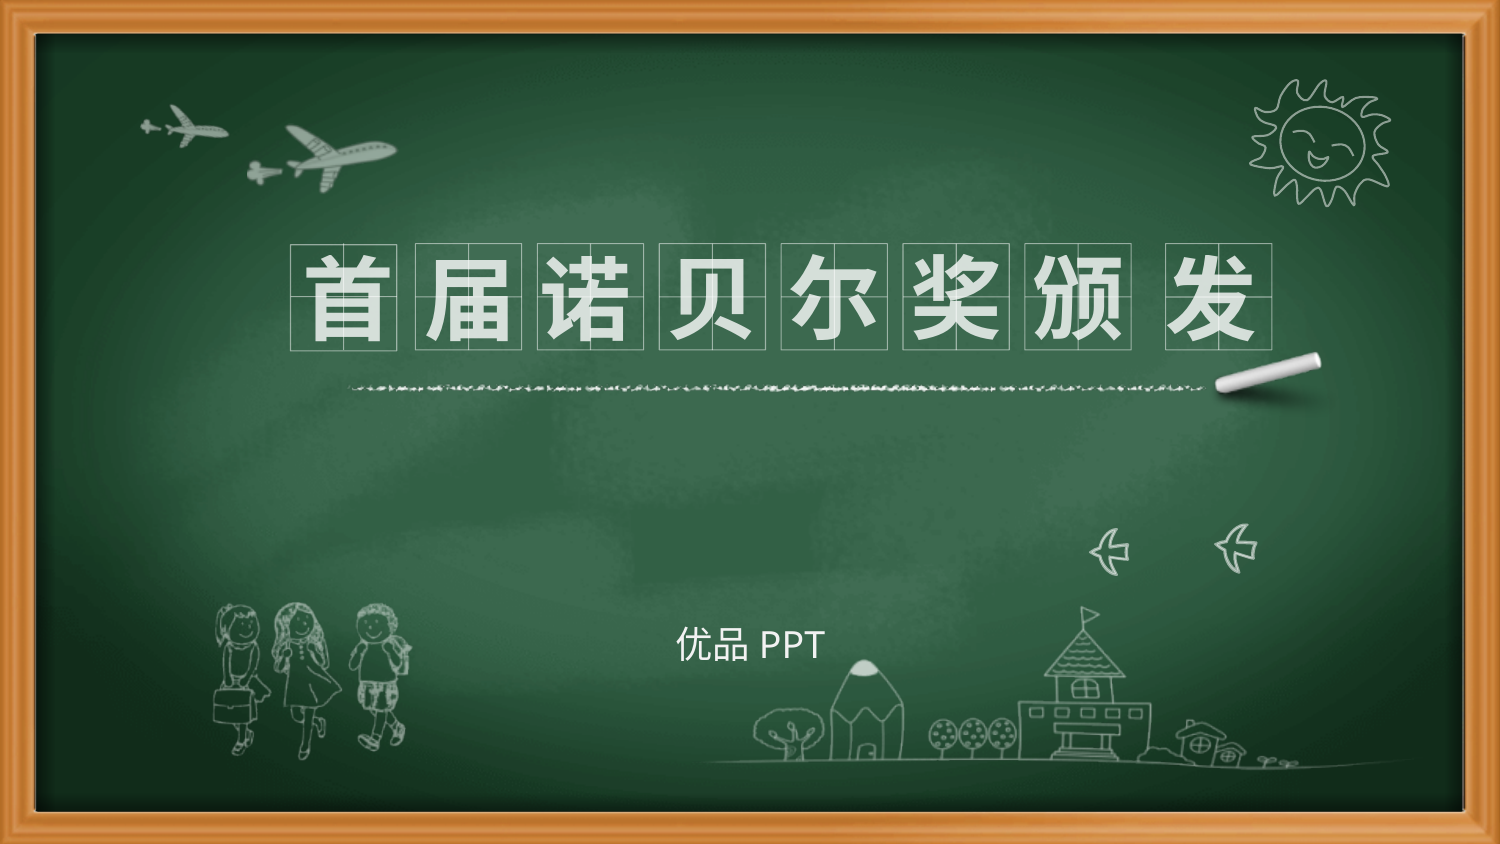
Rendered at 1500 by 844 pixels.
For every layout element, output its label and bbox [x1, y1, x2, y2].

text_box [1017, 233, 1140, 359]
picture [0, 0, 1500, 844]
text_box [287, 234, 407, 362]
text_box [408, 234, 644, 359]
text_box [895, 233, 1016, 359]
text_box [651, 233, 774, 360]
text_box [774, 233, 894, 359]
